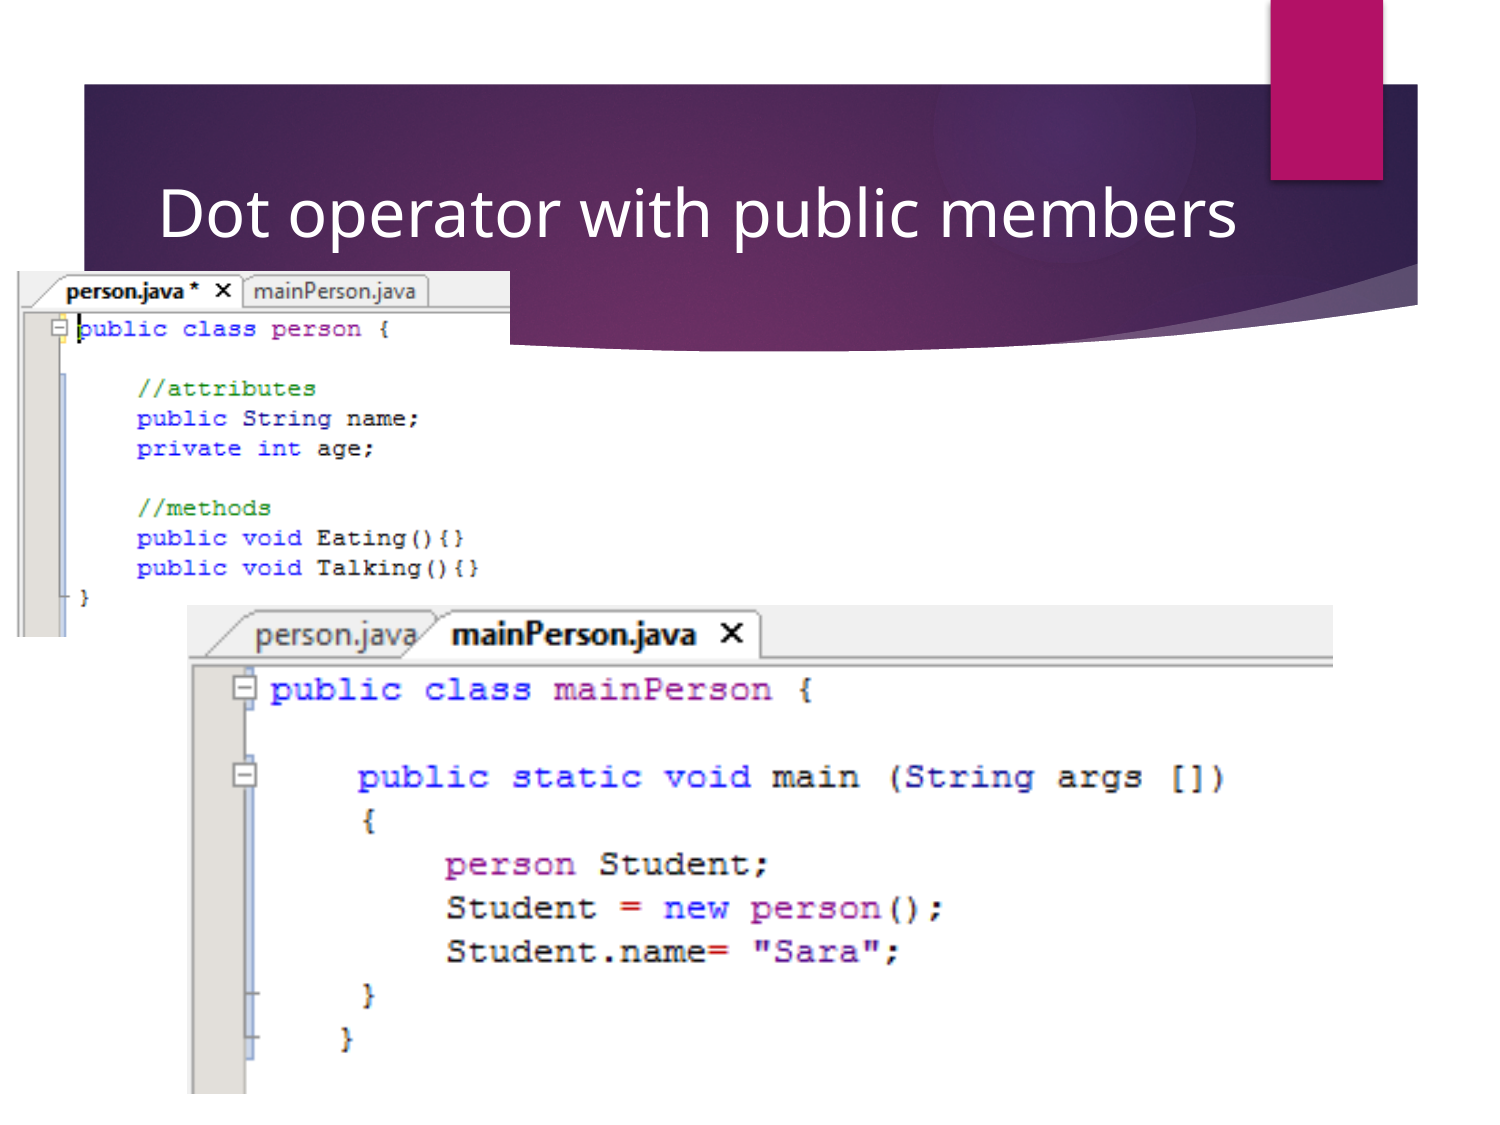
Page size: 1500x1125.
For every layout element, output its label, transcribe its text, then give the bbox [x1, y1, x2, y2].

title Dot operator with public members [142, 152, 1378, 269]
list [16, 271, 510, 638]
picture [187, 605, 1333, 1094]
